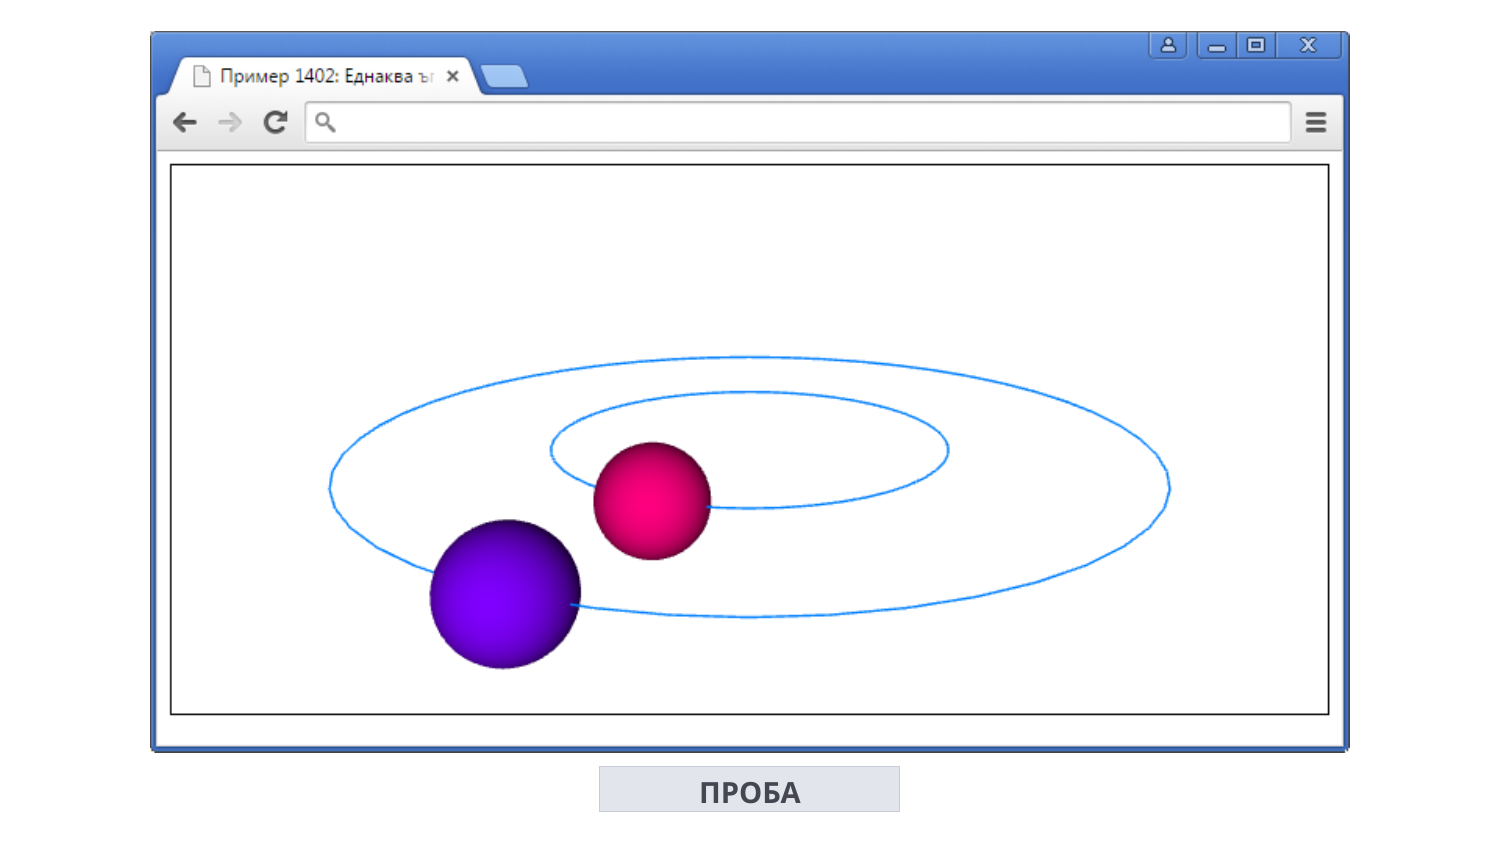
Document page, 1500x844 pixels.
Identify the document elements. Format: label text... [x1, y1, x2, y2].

picture [149, 31, 1351, 753]
text_box ПРОБА [599, 766, 900, 812]
